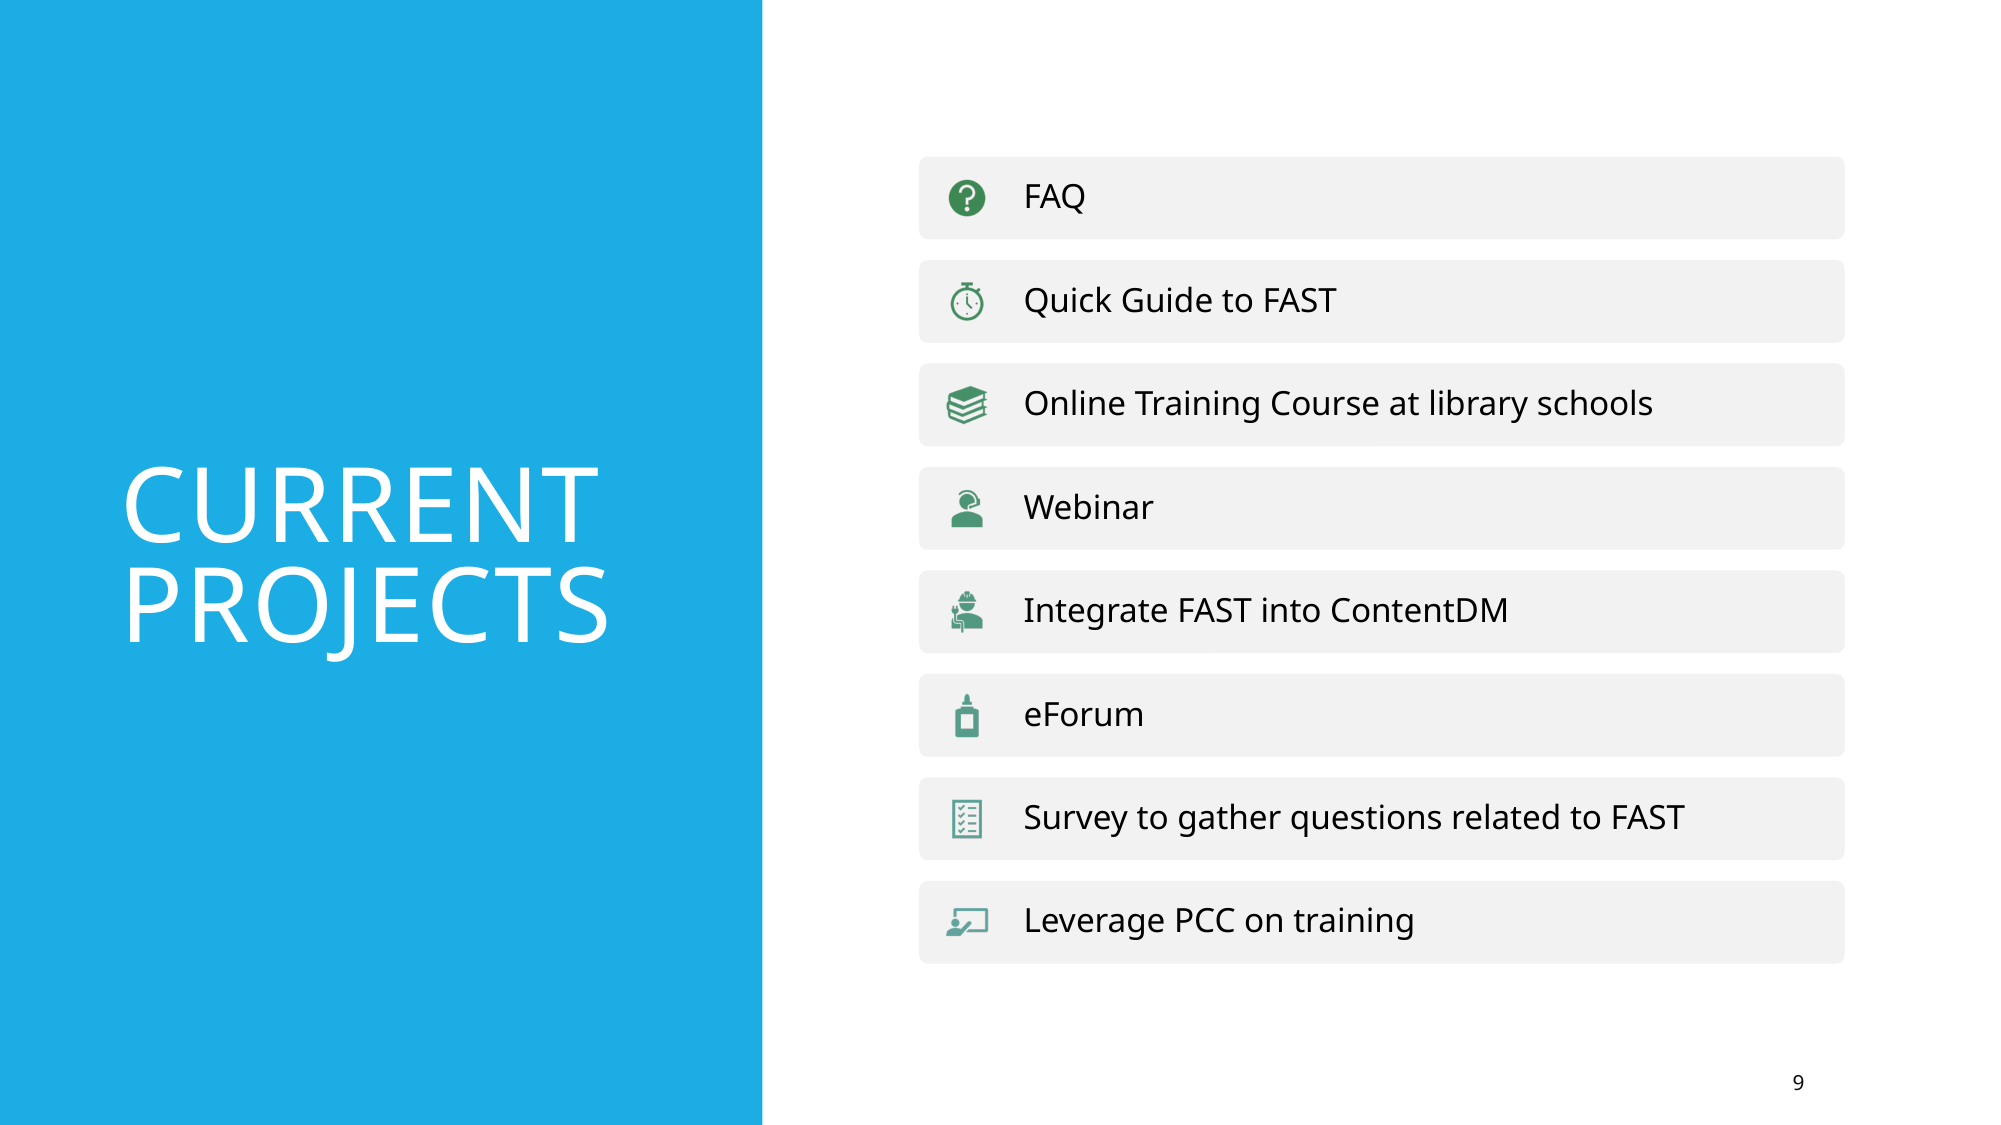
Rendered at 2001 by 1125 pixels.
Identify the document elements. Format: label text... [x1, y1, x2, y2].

slide_number 9 [1777, 1061, 1938, 1107]
title Current Projects [105, 105, 666, 1020]
text_box [0, 0, 764, 1125]
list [918, 156, 1845, 964]
